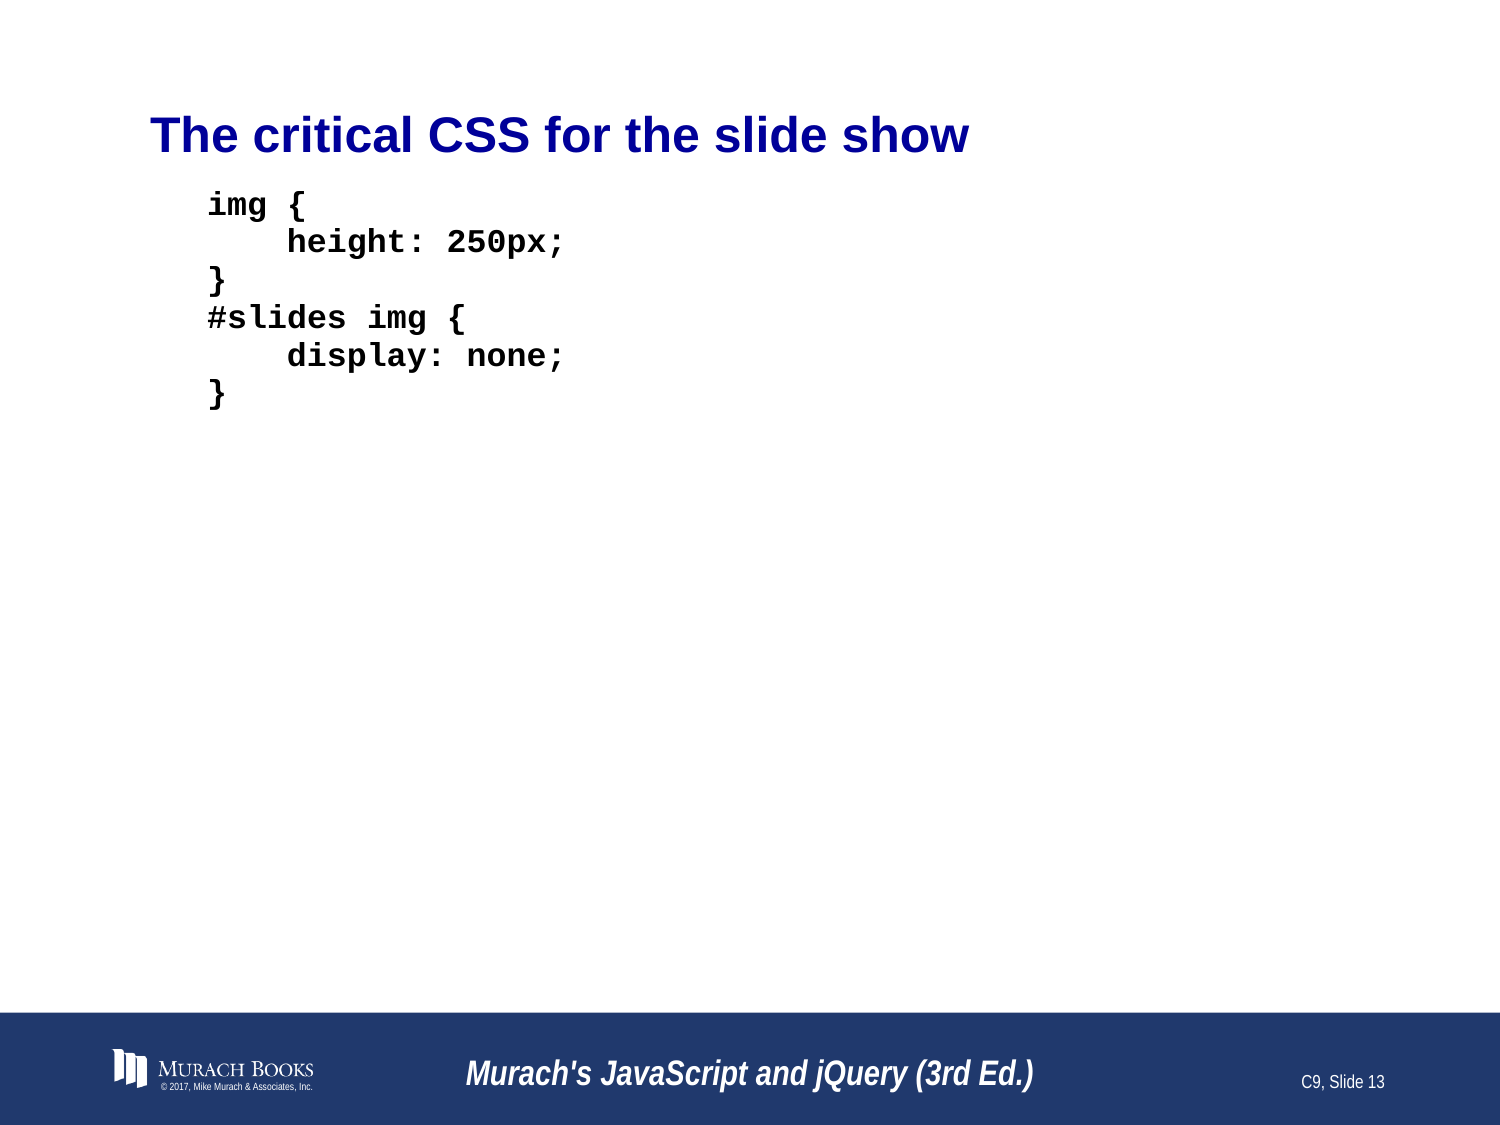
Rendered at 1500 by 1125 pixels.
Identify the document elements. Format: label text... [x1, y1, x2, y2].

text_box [149, 187, 1350, 453]
slide_number C9, Slide 13 [1087, 1025, 1400, 1100]
title The critical CSS for the slide show [150, 102, 1350, 164]
footer © 2017, Mike Murach & Associates, Inc. [12, 1025, 463, 1100]
slide_number Murach's JavaScript and jQuery (3rd Ed.) [463, 1025, 1050, 1100]
